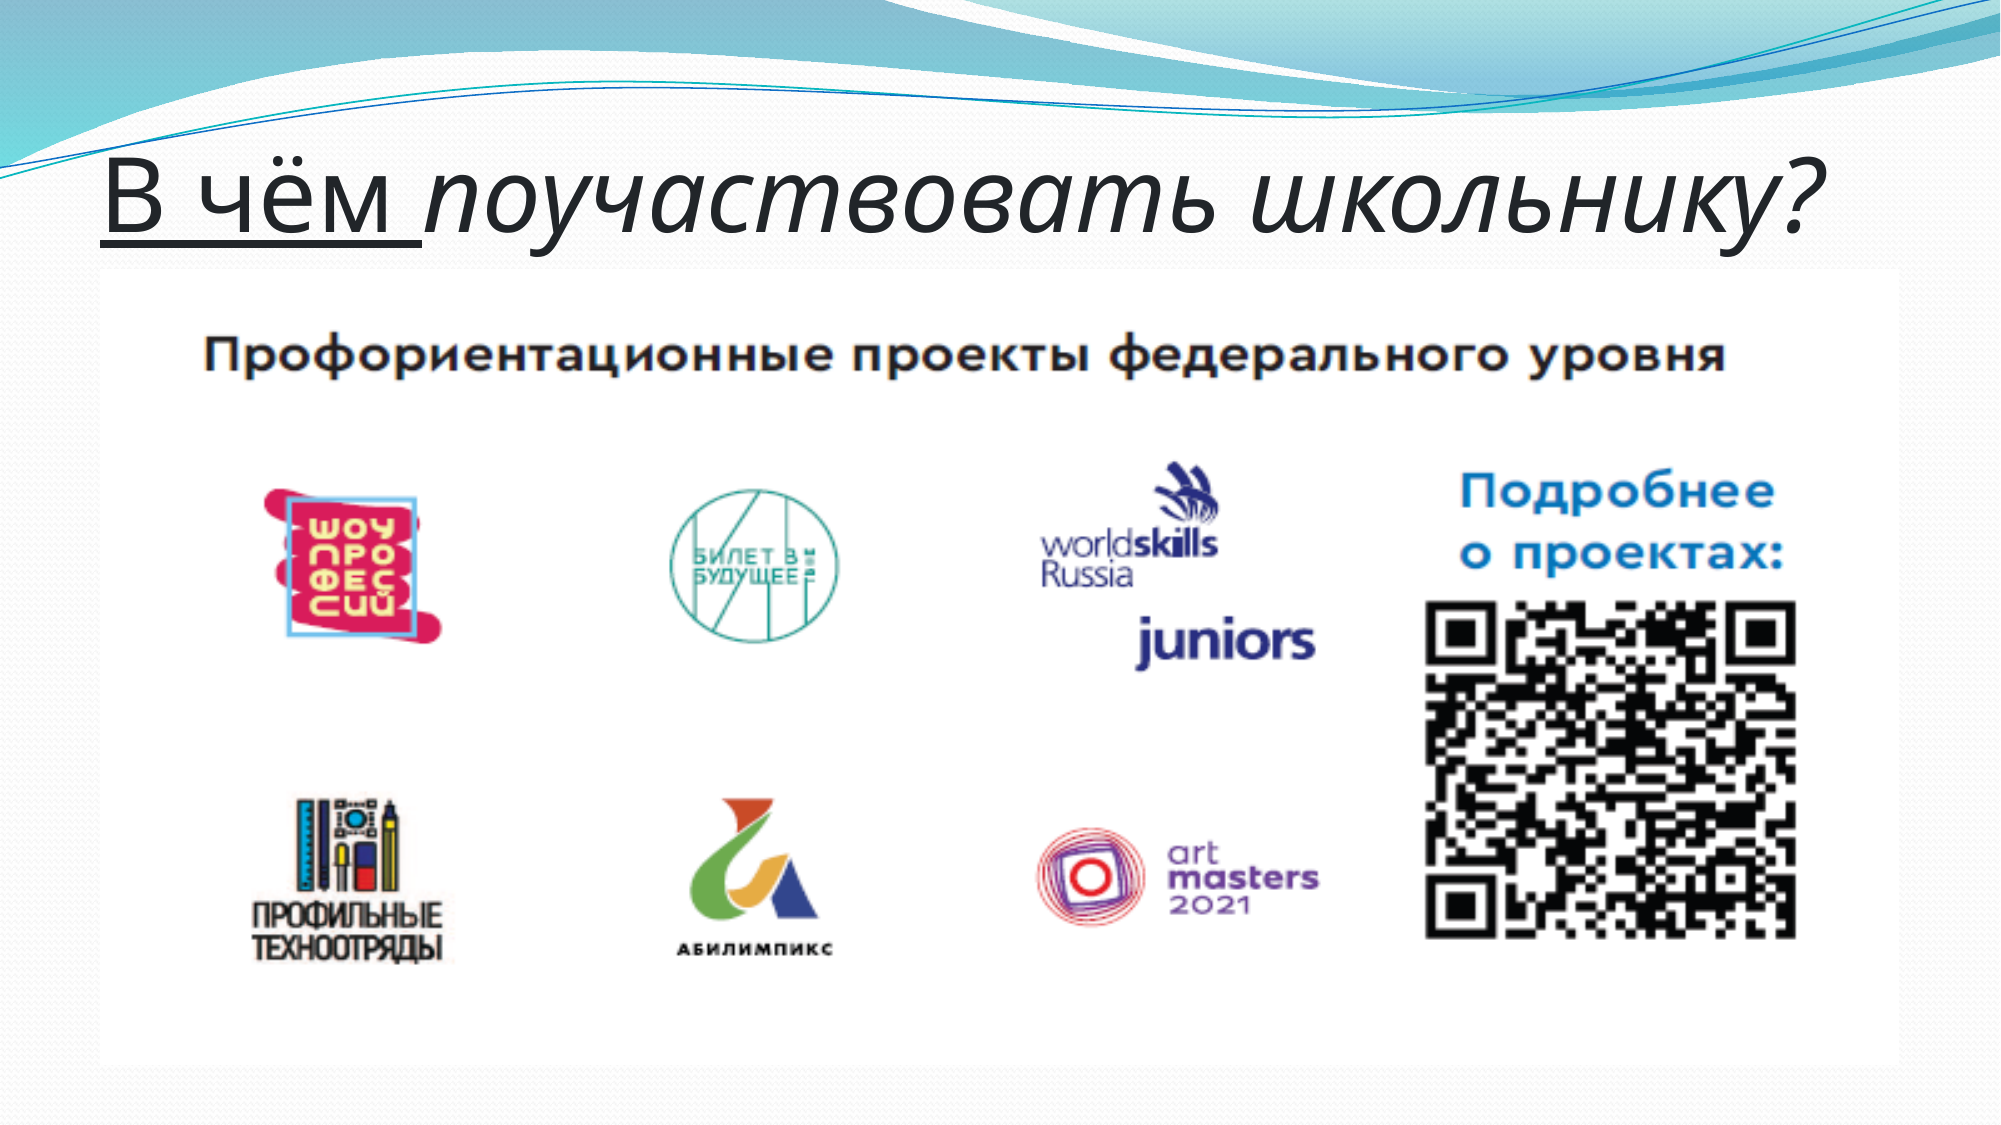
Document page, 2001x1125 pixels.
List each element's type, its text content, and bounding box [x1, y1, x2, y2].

picture [100, 269, 1899, 1066]
title В чём поучаствовать школьнику? [99, 115, 1900, 272]
